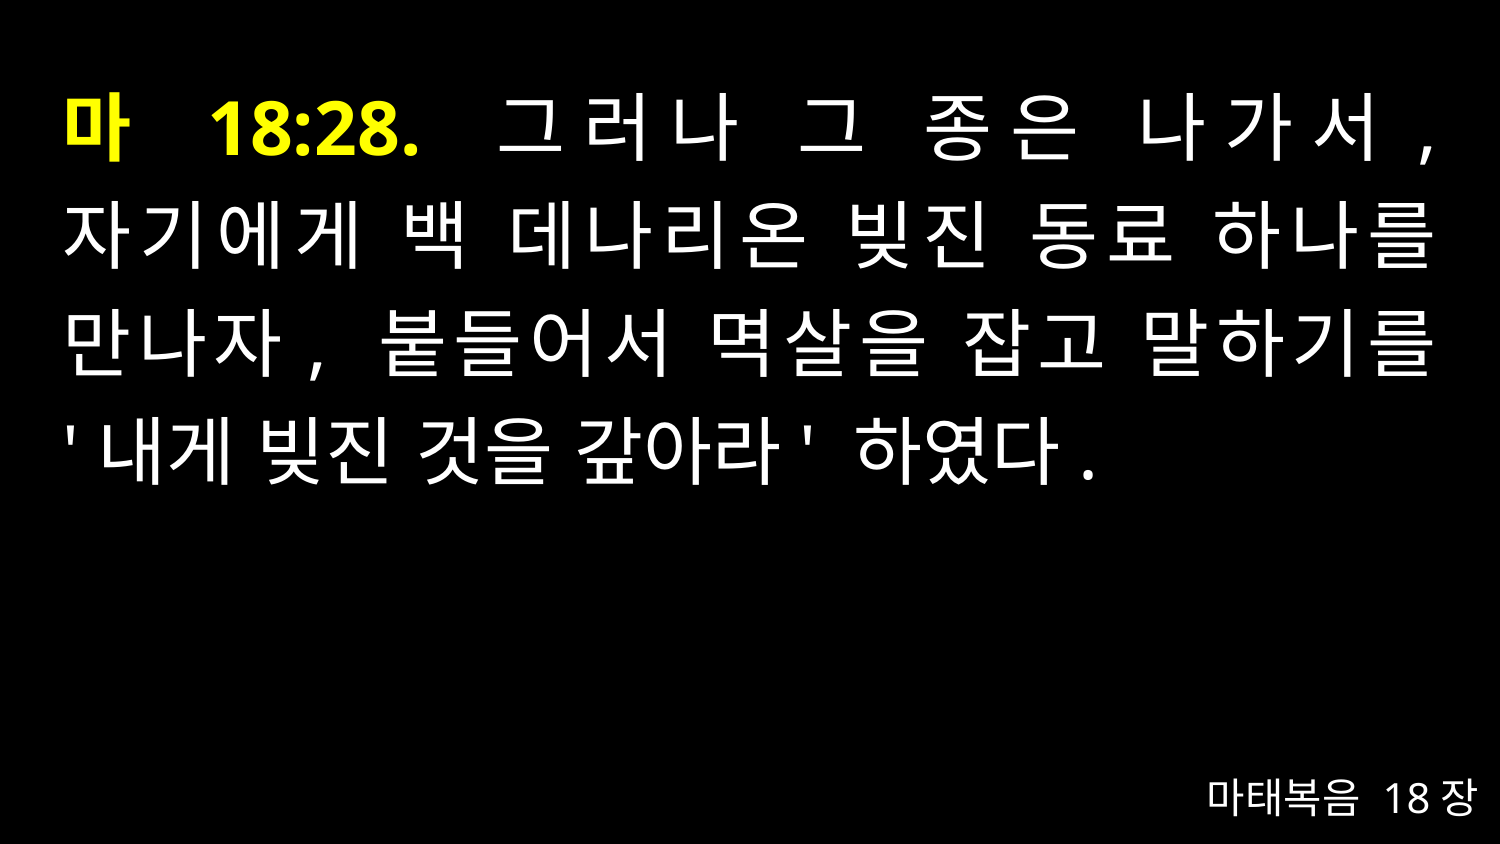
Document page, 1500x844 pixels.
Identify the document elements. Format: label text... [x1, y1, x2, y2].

title 마 18:28. 그러나 그 종은 나가서, 자기에게 백 데나리온 빚진 동료 하나를 만나자, 붙들어서 멱살을 잡고 말하기를 '내게 빚진 것을 갚아라' 하였다. [0, 0, 1500, 844]
subtitle 마태복음 18장 [916, 770, 1500, 844]
